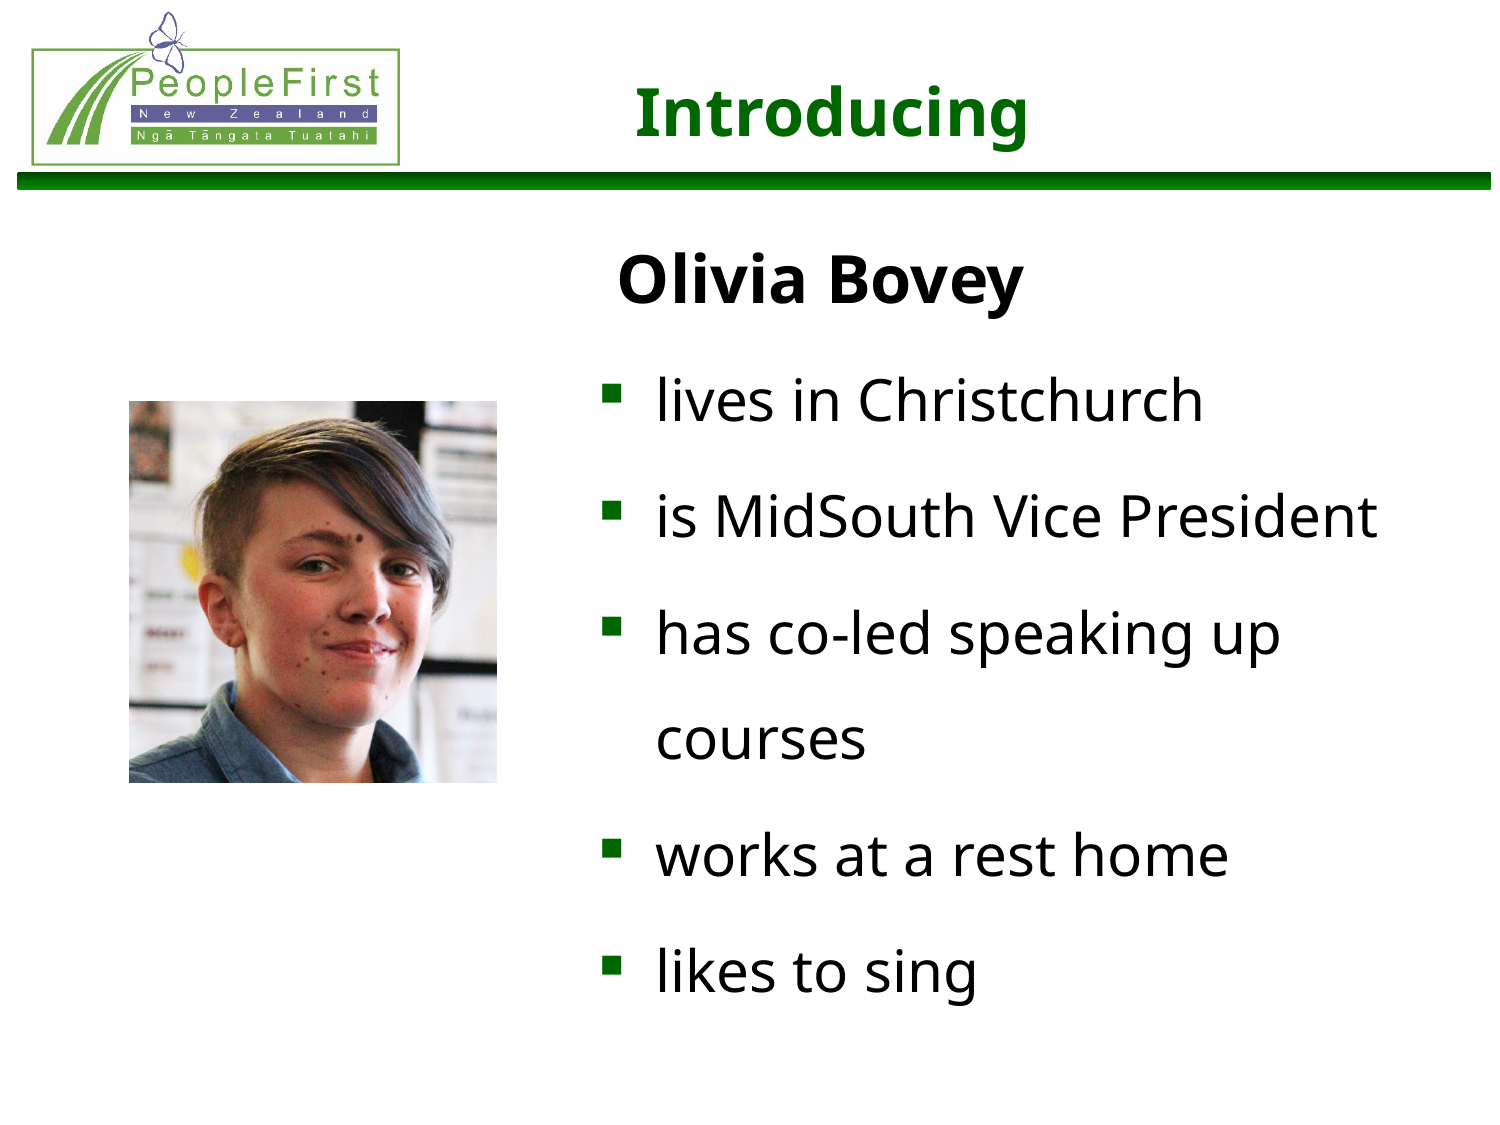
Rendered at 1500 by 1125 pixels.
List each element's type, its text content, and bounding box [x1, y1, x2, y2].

list Olivia Bovey lives in Christchurch is MidSouth Vice President has co-led speaking up courses works at a rest home likes to sing [584, 228, 1458, 1047]
picture [31, 11, 400, 166]
picture [128, 401, 497, 784]
title Introducing [336, 61, 1341, 141]
